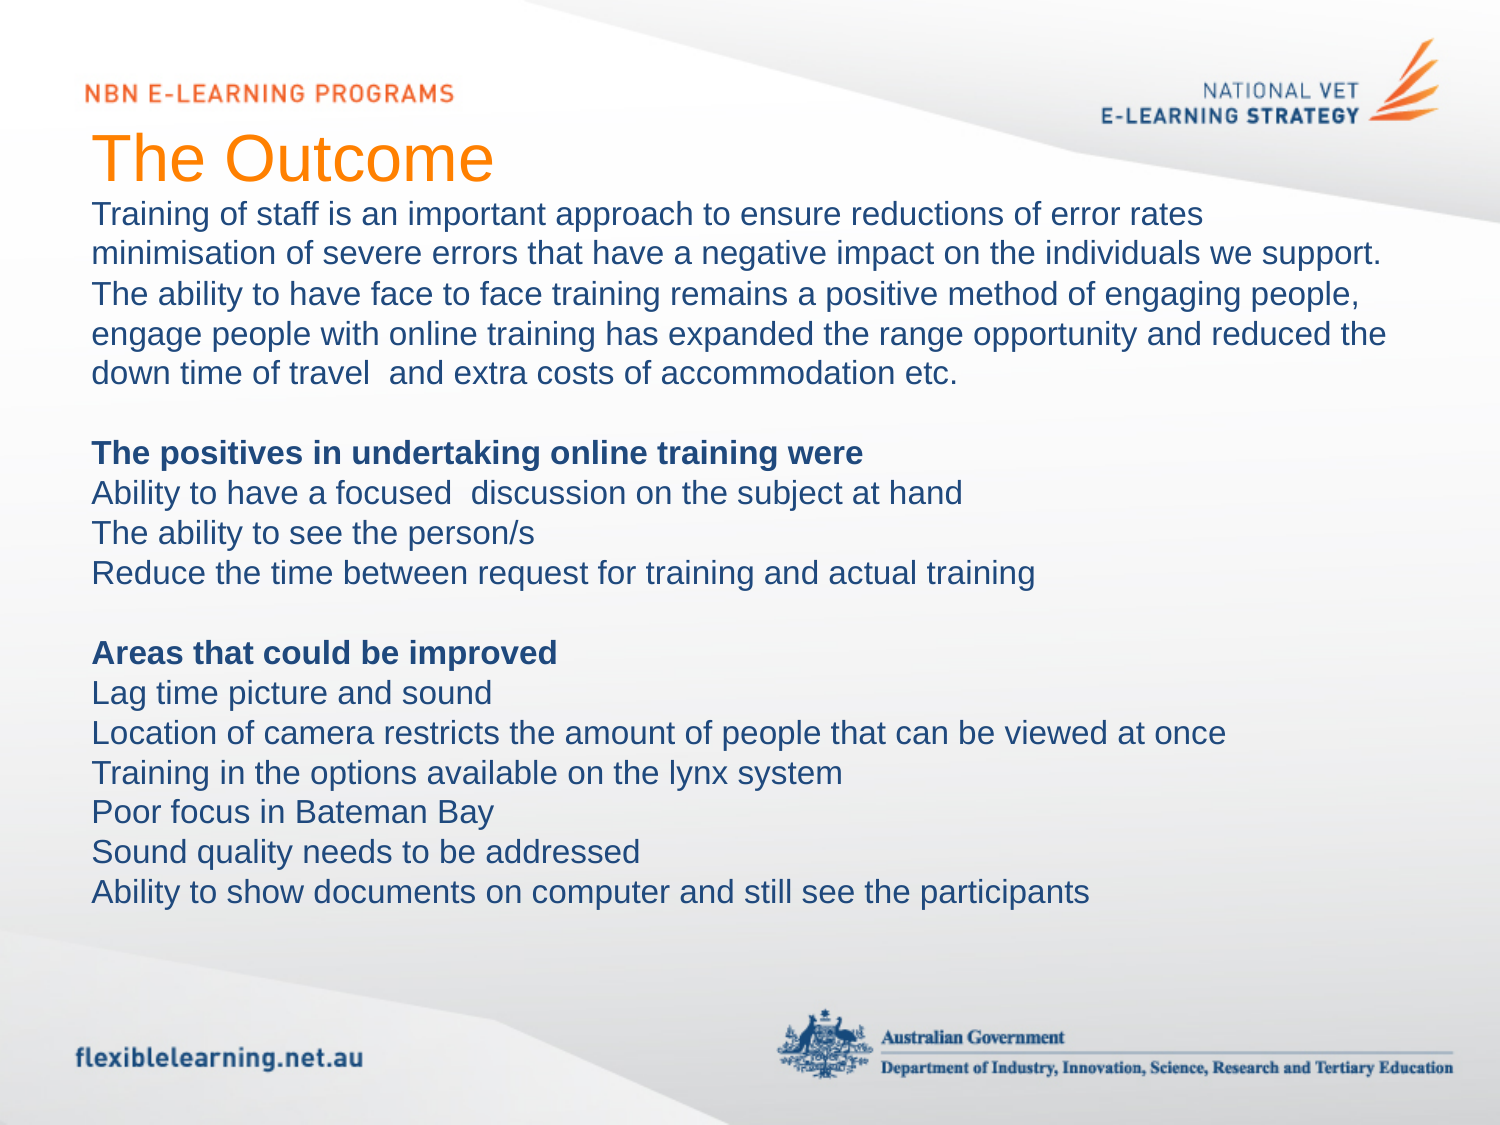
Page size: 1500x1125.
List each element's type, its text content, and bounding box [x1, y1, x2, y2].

picture [0, 0, 1500, 1125]
title The Outcome [76, 107, 1412, 215]
subtitle Training of staff is an important approach to ensure reductions of error rates minimisation of severe errors that have a negative impact on the individuals we support. The ability to have face to face training remains a positive method of engaging people, engage people with online training has expanded the range opportunity and reduced the down time of travel and extra costs of accommodation etc. The positives in undertaking online training were Ability to have a focused discussion on the subject at hand The ability to see the person/s Reduce the time between request for training and actual training Areas that could be improved Lag time picture and sound Location of camera restricts the amount of people that can be viewed at once Training in the options available on the lynx system Poor focus in Bateman Bay Sound quality needs to be addressed Ability to show documents on computer and still see the participants [76, 215, 1412, 1035]
